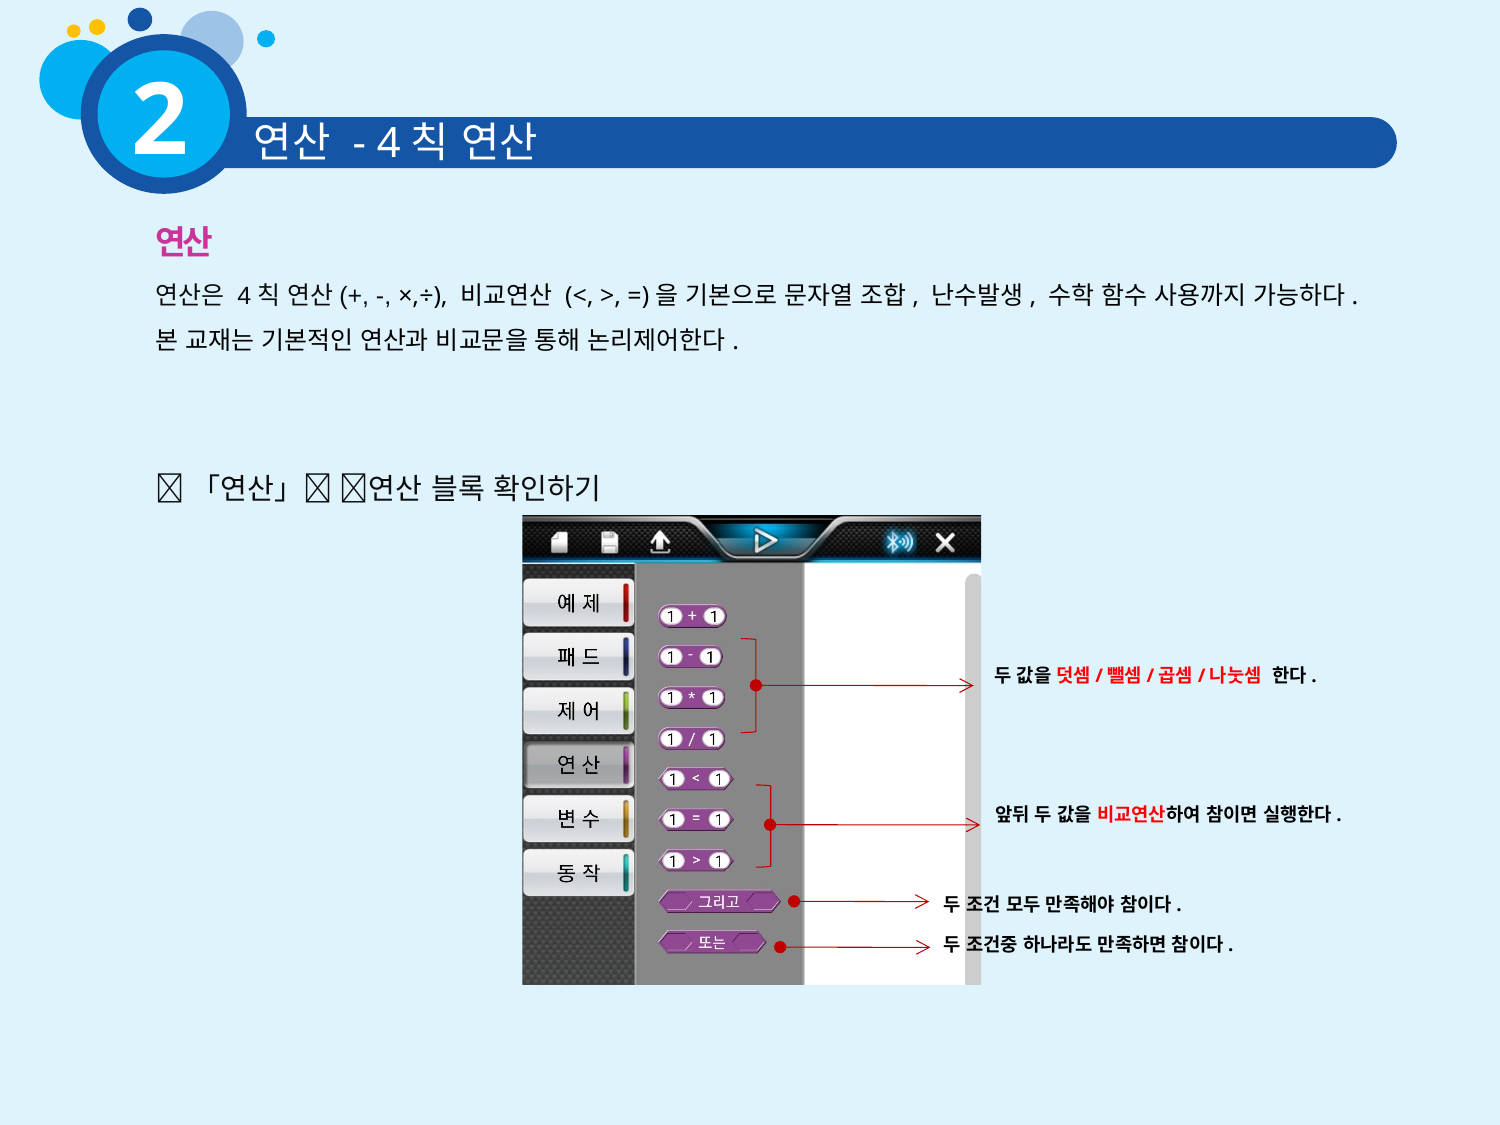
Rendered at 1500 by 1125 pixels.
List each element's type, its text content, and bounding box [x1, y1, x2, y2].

text_box 2 [117, 46, 271, 182]
text_box 연산은 4칙 연산(+, -, ×,÷), 비교연산 (<, >, =)을 기본으로 문자열 조합, 난수발생, 수학 함수 사용까지 가능하다. 본 교재는 기본적인 연산과 비교문을 통해 논리제어한다. [140, 257, 1442, 362]
text_box 연산 [140, 193, 352, 269]
text_box 두 조건 모두 만족해야 참이다. [982, 884, 1313, 923]
text_box 두 값을 덧셈/뺄셈/곱셈/나눗셈 한다. [982, 656, 1442, 694]
text_box 「연산」 연산 블록 확인하기 [140, 445, 688, 513]
picture [522, 515, 982, 985]
text_box 연산 - 4칙 연산 [238, 99, 1500, 188]
text_box 두 조건중 하나라도 만족하면 참이다. [982, 924, 1325, 963]
text_box 앞뒤 두 값을 비교연산하여 참이면 실행한다. [982, 795, 1434, 833]
